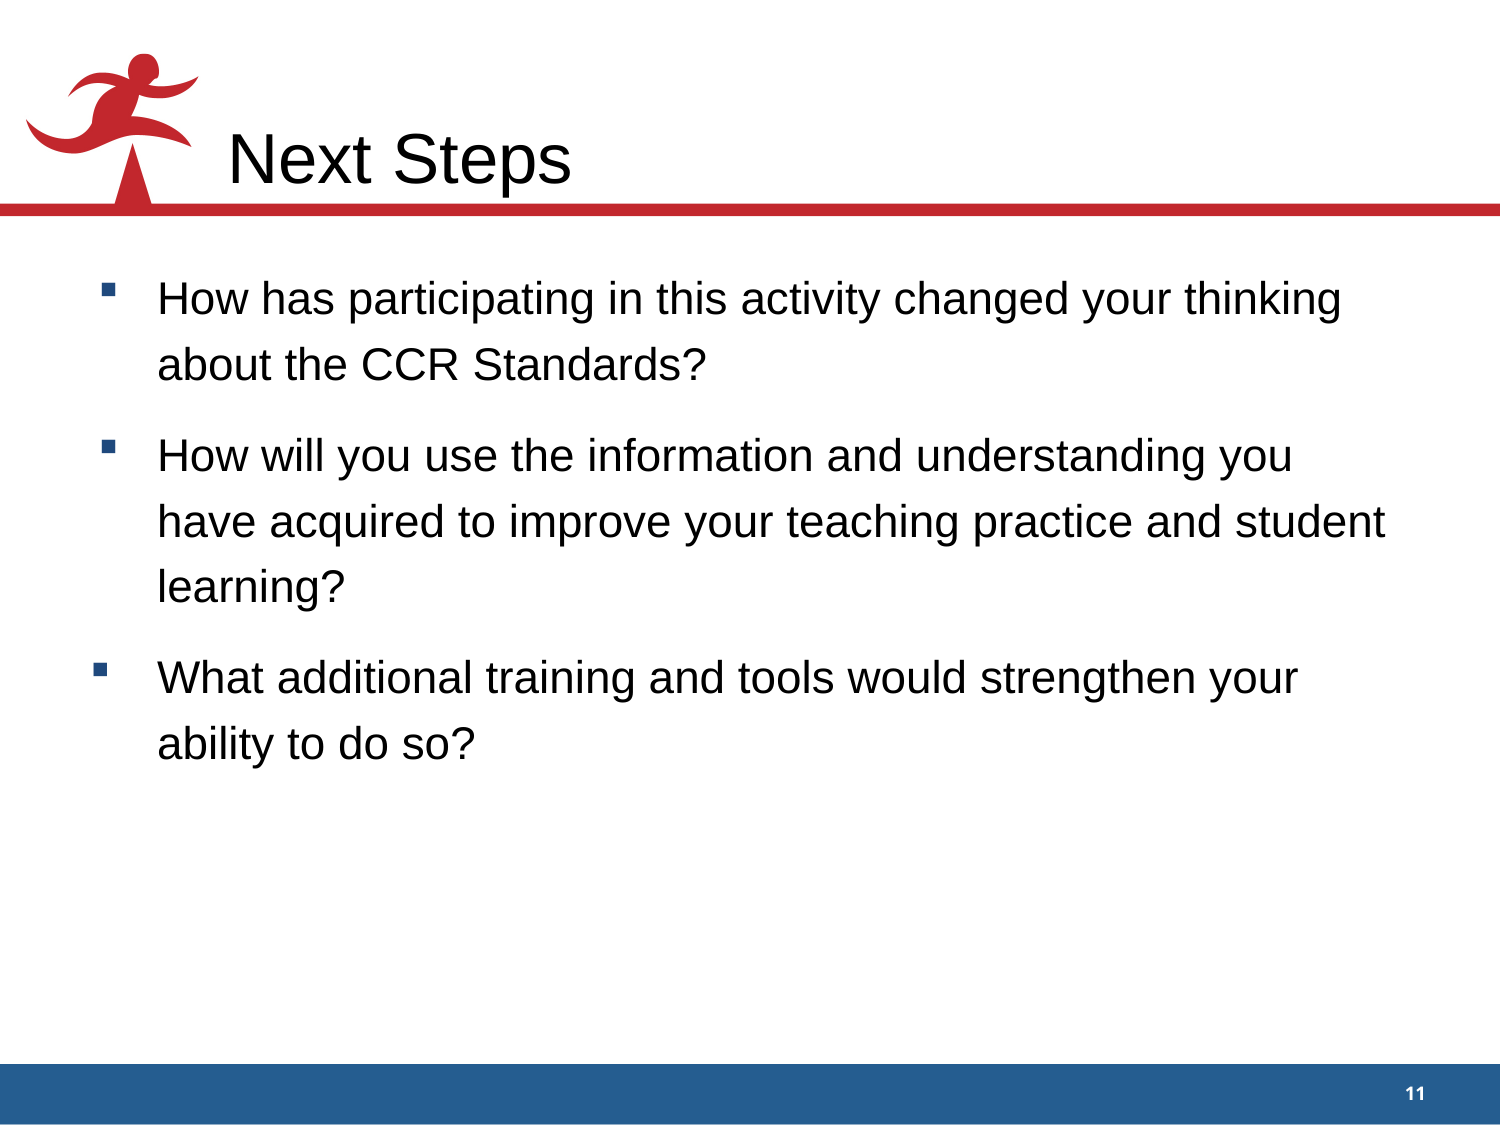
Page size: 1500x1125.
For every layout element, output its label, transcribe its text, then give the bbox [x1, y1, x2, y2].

list How has participating in this activity changed your thinking about the CCR Standards? How will you use the information and understanding you have acquired to improve your teaching practice and student learning? What additional training and tools would strengthen your ability to do so? [75, 249, 1407, 872]
title Next Steps [212, 56, 1375, 207]
picture [0, 0, 1500, 1125]
